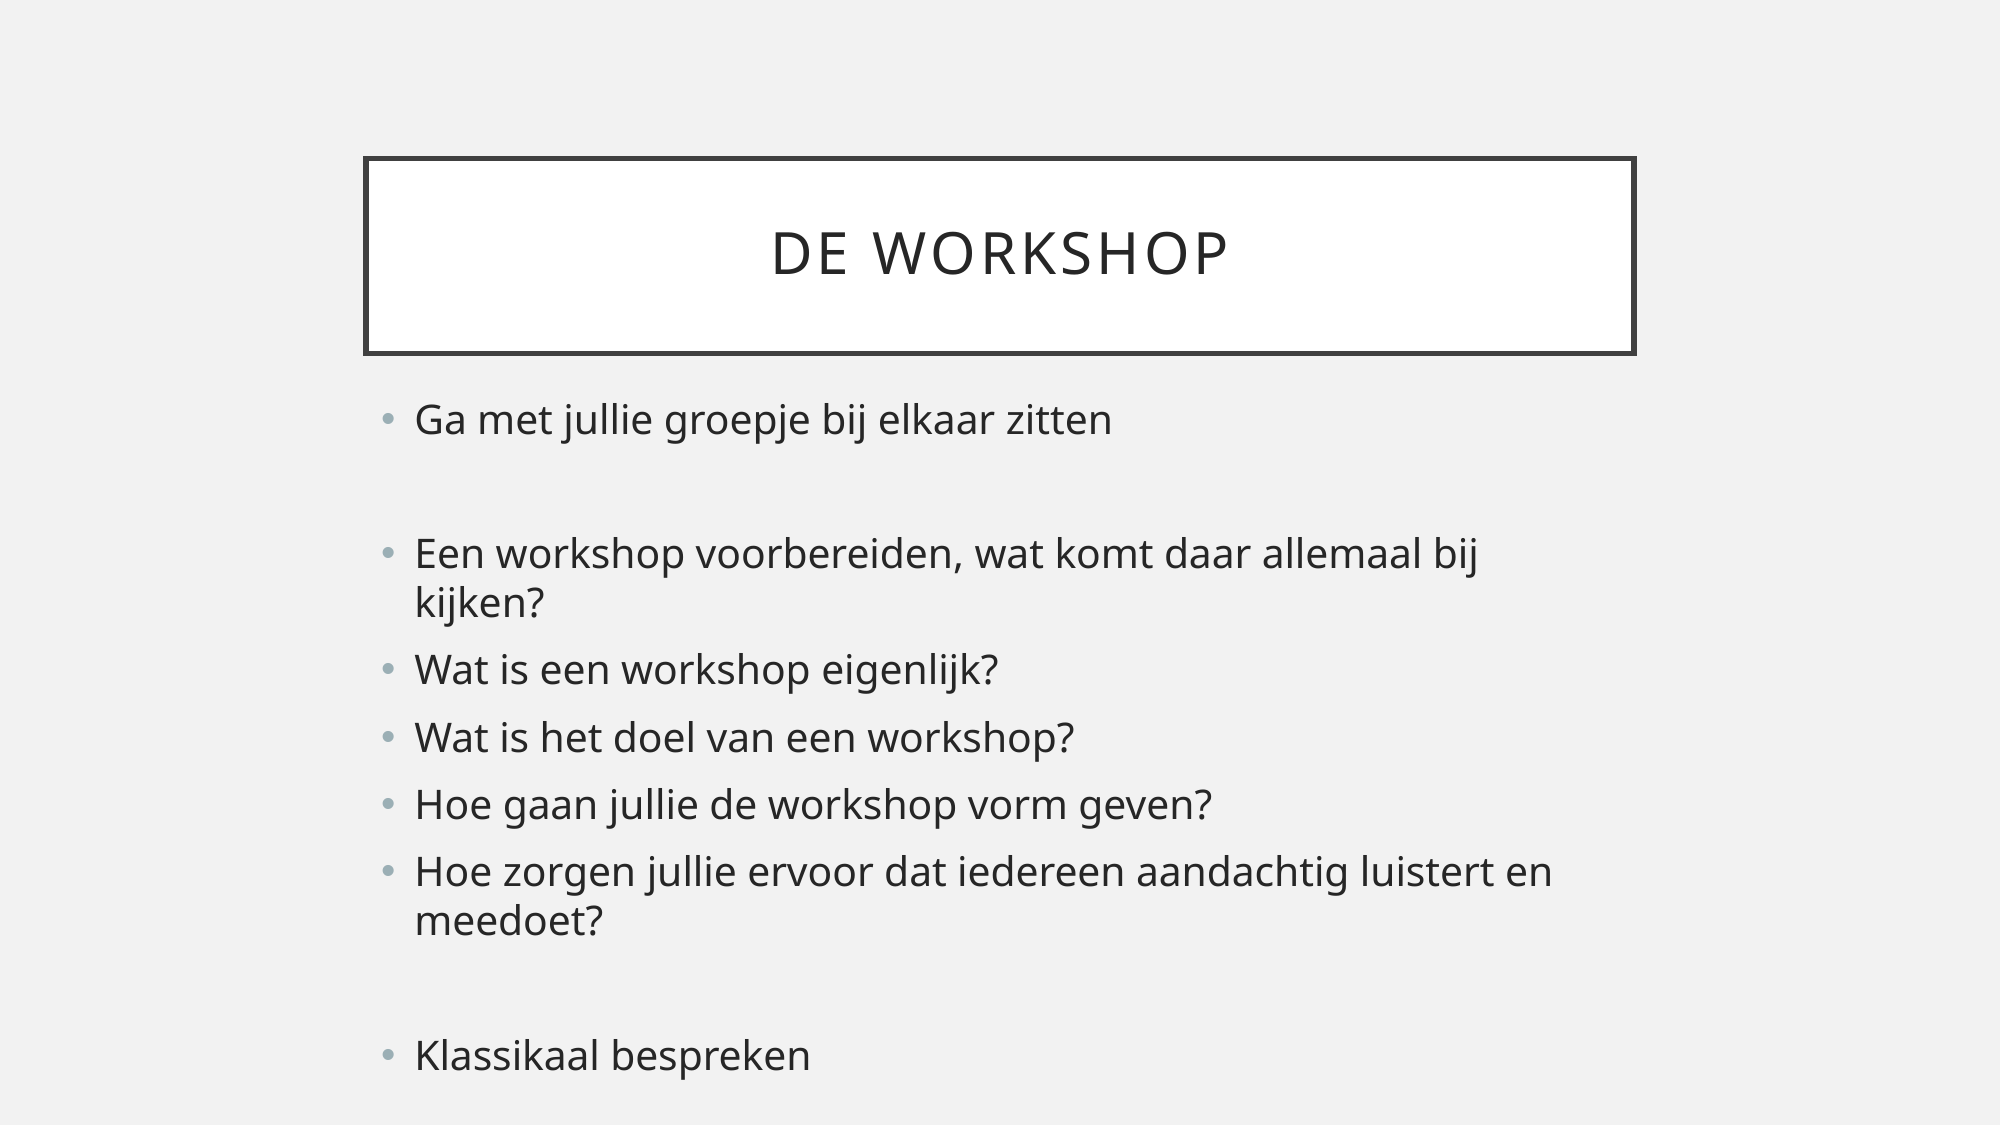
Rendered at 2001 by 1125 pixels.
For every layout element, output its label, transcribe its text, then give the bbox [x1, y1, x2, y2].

list Ga met jullie groepje bij elkaar zitten Een workshop voorbereiden, wat komt daar allemaal bij kijken? Wat is een workshop eigenlijk? Wat is het doel van een workshop? Hoe gaan jullie de workshop vorm geven? Hoe zorgen jullie ervoor dat iedereen aandachtig luistert en meedoet? Klassikaal bespreken [366, 385, 1634, 1091]
title De workshop [363, 156, 1637, 356]
